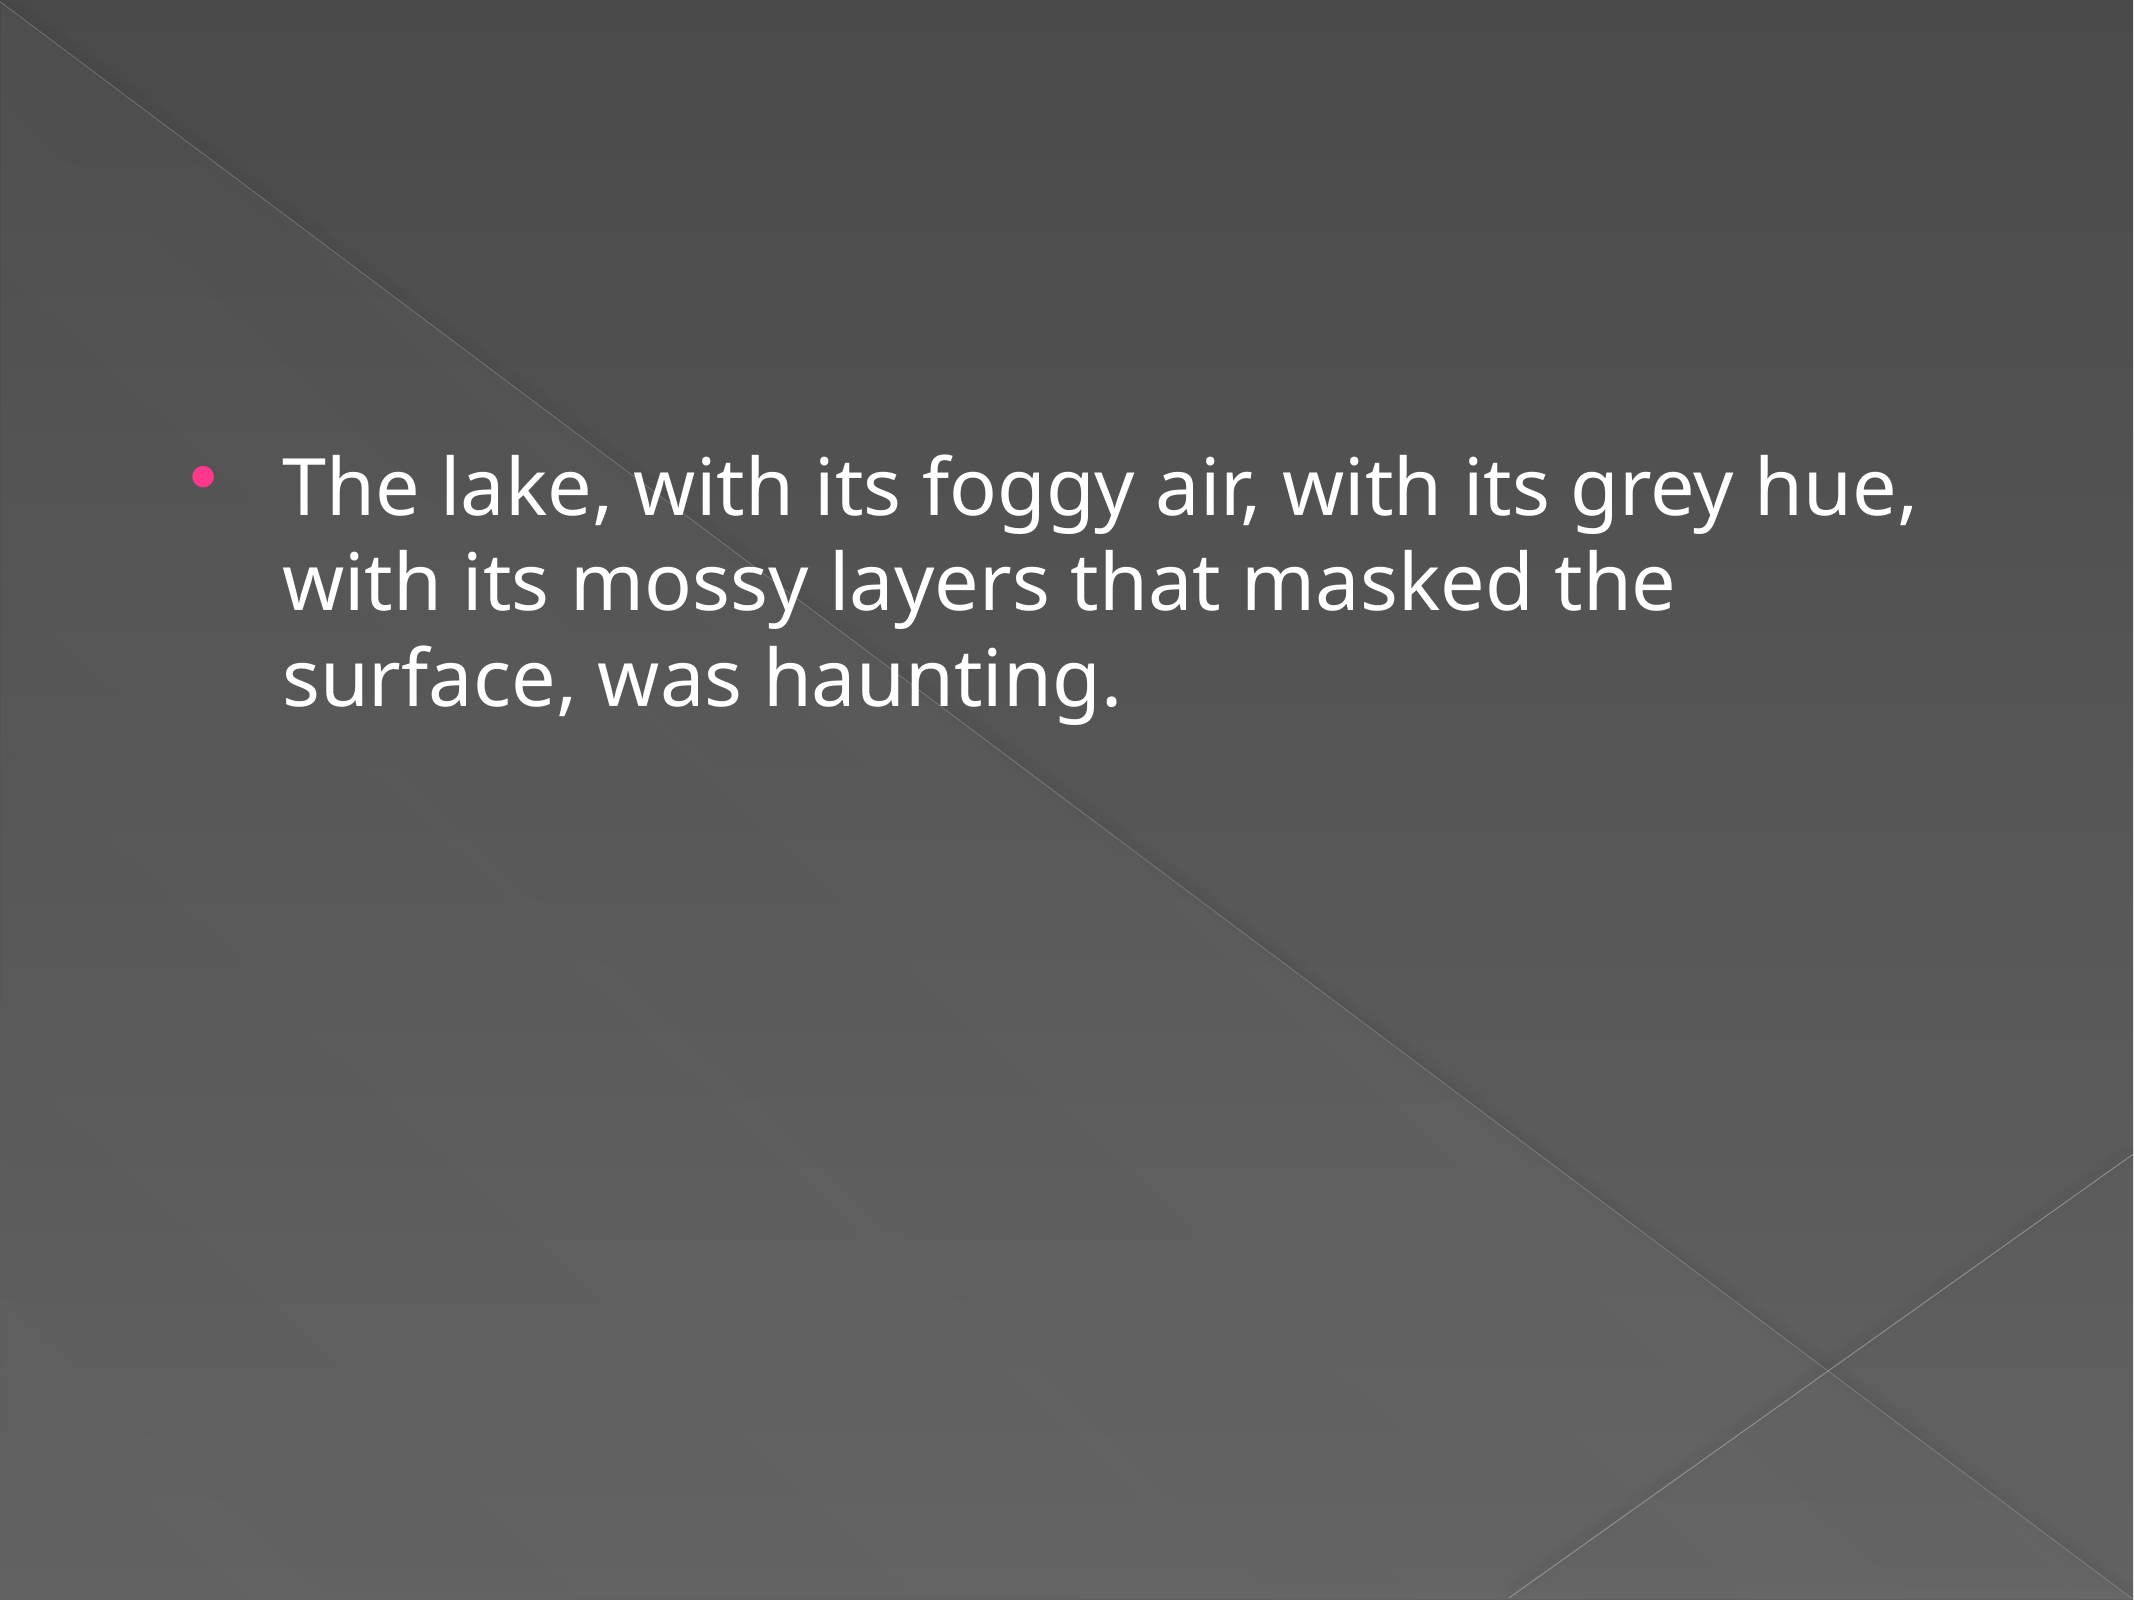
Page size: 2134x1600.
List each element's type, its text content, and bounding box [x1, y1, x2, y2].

list The lake, with its foggy air, with its grey hue, with its mossy layers that masked the surface, was haunting. [156, 426, 1978, 1458]
